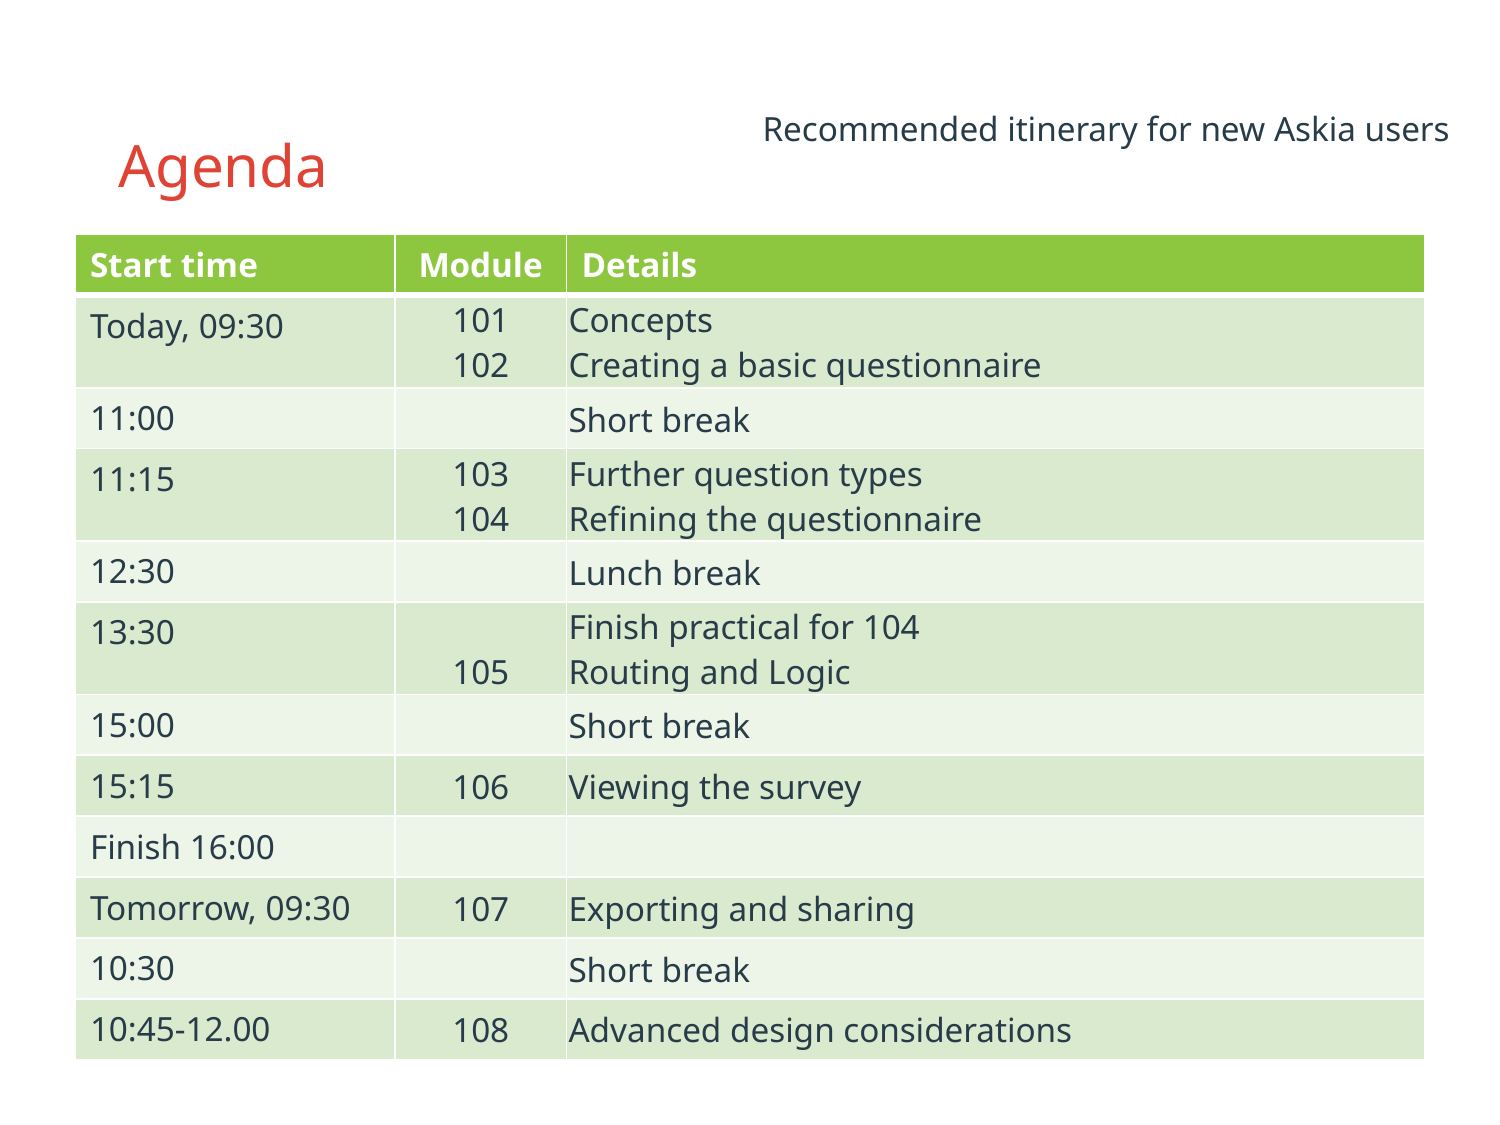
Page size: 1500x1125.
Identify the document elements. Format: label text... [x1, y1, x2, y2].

table_cell 108 [396, 1000, 566, 1059]
table_cell 11:15 [76, 449, 394, 540]
table_cell Short break [567, 389, 1424, 448]
table_cell Tomorrow, 09:30 [76, 878, 394, 937]
table_cell 105 [396, 603, 566, 694]
table_cell Today, 09:30 [76, 298, 394, 387]
table_cell 13:30 [76, 603, 394, 694]
table_cell [396, 389, 566, 448]
table_cell Viewing the survey [567, 756, 1424, 815]
table_cell [567, 817, 1424, 876]
table_cell Short break [567, 939, 1424, 998]
title Agenda [103, 59, 1397, 233]
table_cell [396, 695, 566, 754]
table_cell 10:30 [76, 939, 394, 998]
table_header Start time [76, 235, 394, 292]
table_cell Finish 16:00 [76, 817, 394, 876]
table_cell 101 102 [396, 298, 566, 387]
table_cell 12:30 [76, 542, 394, 601]
table_cell 10:45-12.00 [76, 1000, 394, 1059]
table_cell 106 [396, 756, 566, 815]
table_cell Finish practical for 104 Routing and Logic [567, 603, 1424, 694]
table_cell 107 [396, 878, 566, 937]
table_header Module [396, 235, 566, 292]
table_cell 15:00 [76, 695, 394, 754]
table_cell Lunch break [567, 542, 1424, 601]
table_cell Concepts Creating a basic questionnaire [567, 298, 1424, 387]
table_cell Further question types Refining the questionnaire [567, 449, 1424, 540]
table_cell [396, 939, 566, 998]
table_cell [396, 542, 566, 601]
text_box Recommended itinerary for new Askia users [747, 100, 1466, 156]
table_cell 11:00 [76, 389, 394, 448]
table_cell Exporting and sharing [567, 878, 1424, 937]
table_cell [396, 817, 566, 876]
table_cell Advanced design considerations [567, 1000, 1424, 1059]
table_cell 15:15 [76, 756, 394, 815]
table_cell Short break [567, 695, 1424, 754]
table_header Details [567, 235, 1424, 292]
table_cell 103 104 [396, 449, 566, 540]
